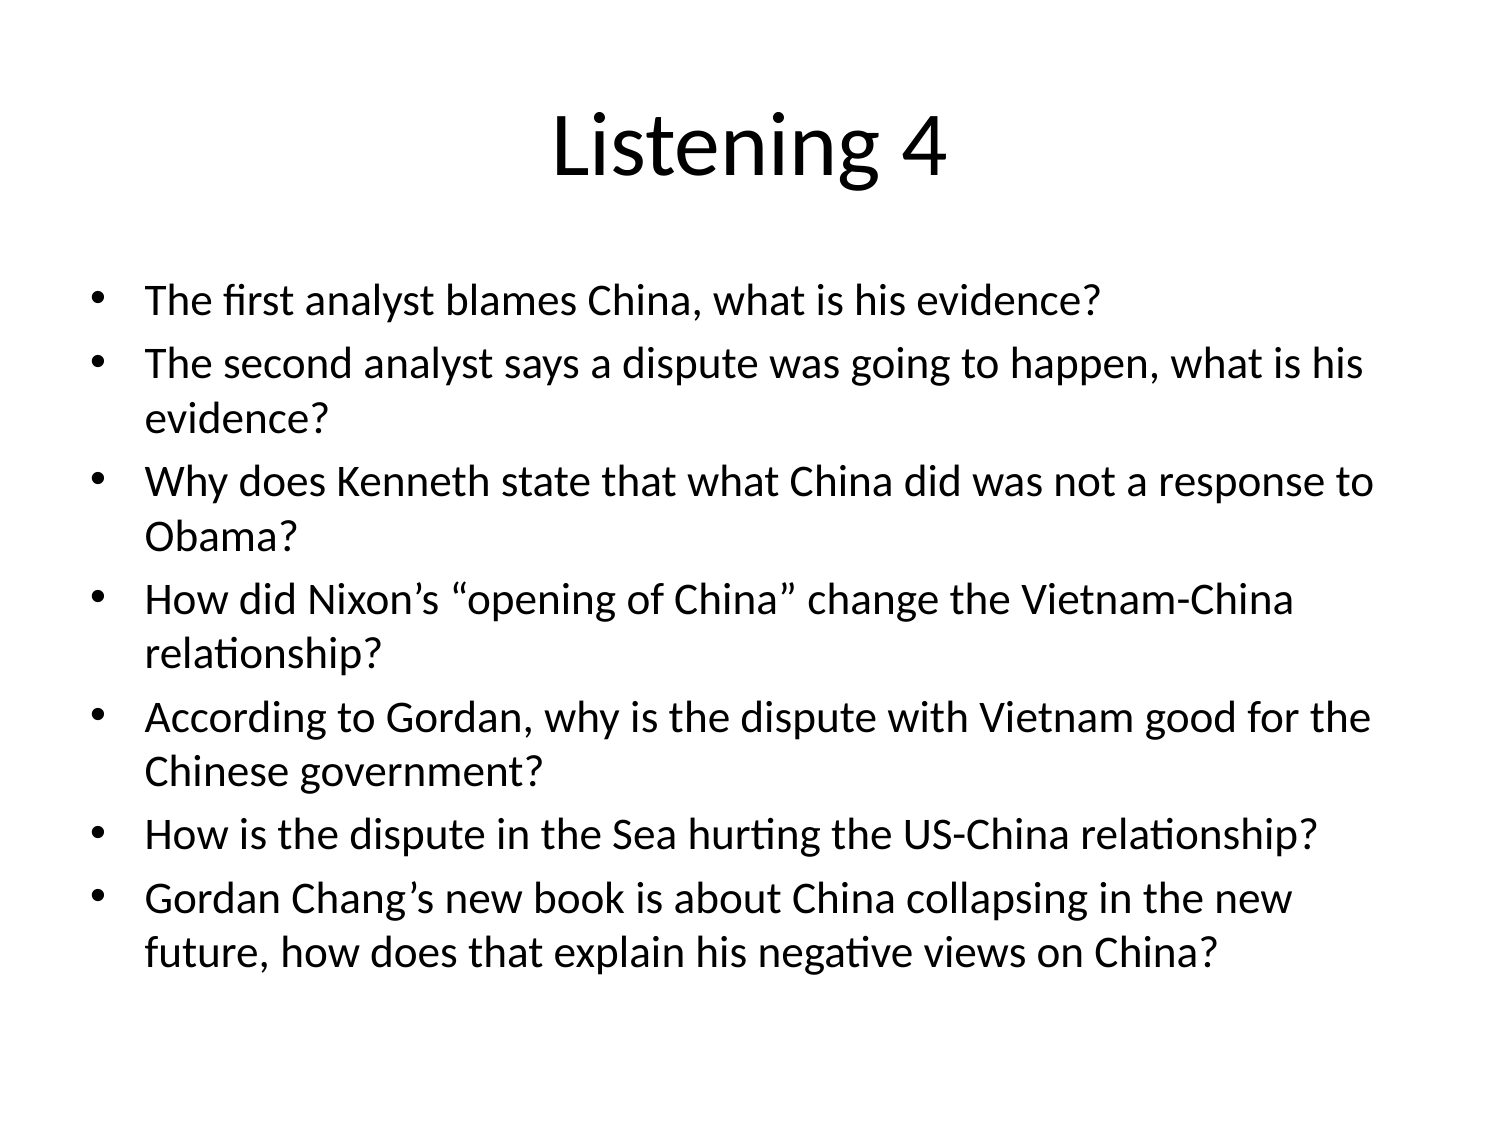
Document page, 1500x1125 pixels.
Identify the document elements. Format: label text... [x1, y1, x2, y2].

title Listening 4 [75, 45, 1425, 233]
list The first analyst blames China, what is his evidence? The second analyst says a dispute was going to happen, what is his evidence? Why does Kenneth state that what China did was not a response to Obama? How did Nixon’s “opening of China” change the Vietnam-China relationship? According to Gordan, why is the dispute with Vietnam good for the Chinese government? How is the dispute in the Sea hurting the US-China relationship? Gordan Chang’s new book is about China collapsing in the new future, how does that explain his negative views on China? [75, 262, 1425, 1005]
